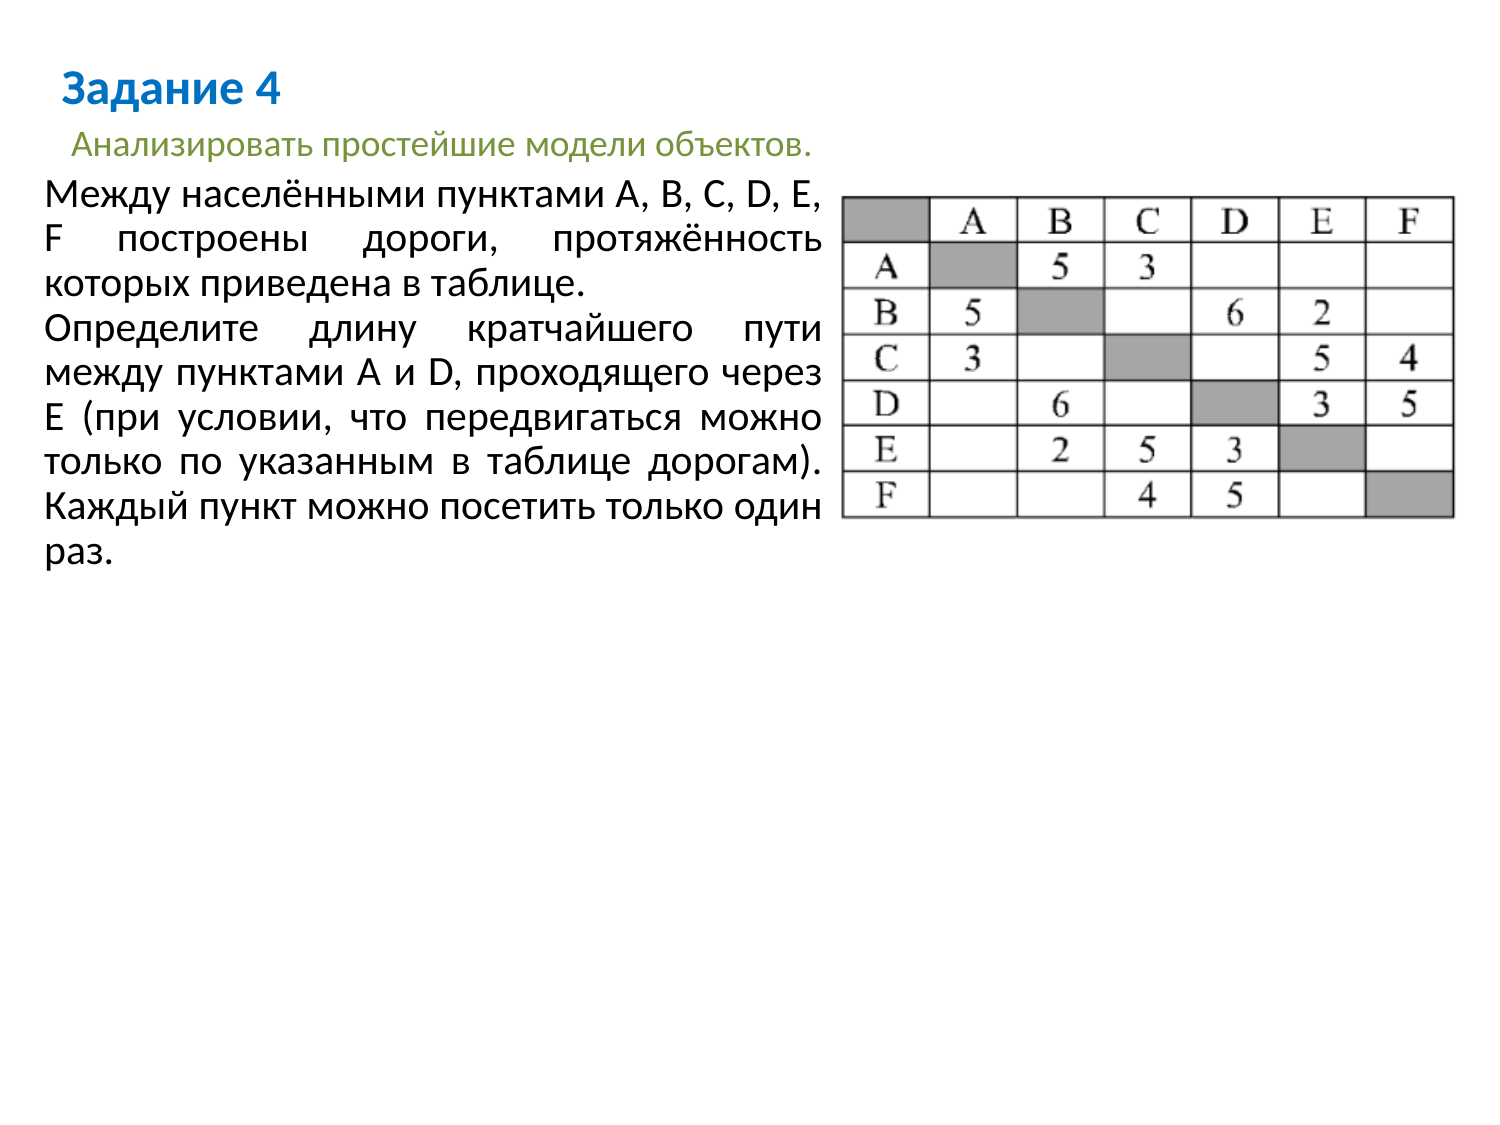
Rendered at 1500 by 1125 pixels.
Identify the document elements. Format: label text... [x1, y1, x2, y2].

table_header Между населёнными пунктами A, B, C, D, E, F построены дороги, протяжённость которых приведена в таблице. Определите длину кратчайшего пути между пунктами A и D, проходящего через E (при условии, что передвигаться можно только по указанным в таблице дорогам). Каждый пункт можно посетить только один раз. [34, 174, 833, 654]
picture [833, 186, 1468, 524]
text_box Задание 4 Анализировать простейшие модели объектов. [46, 46, 1442, 172]
